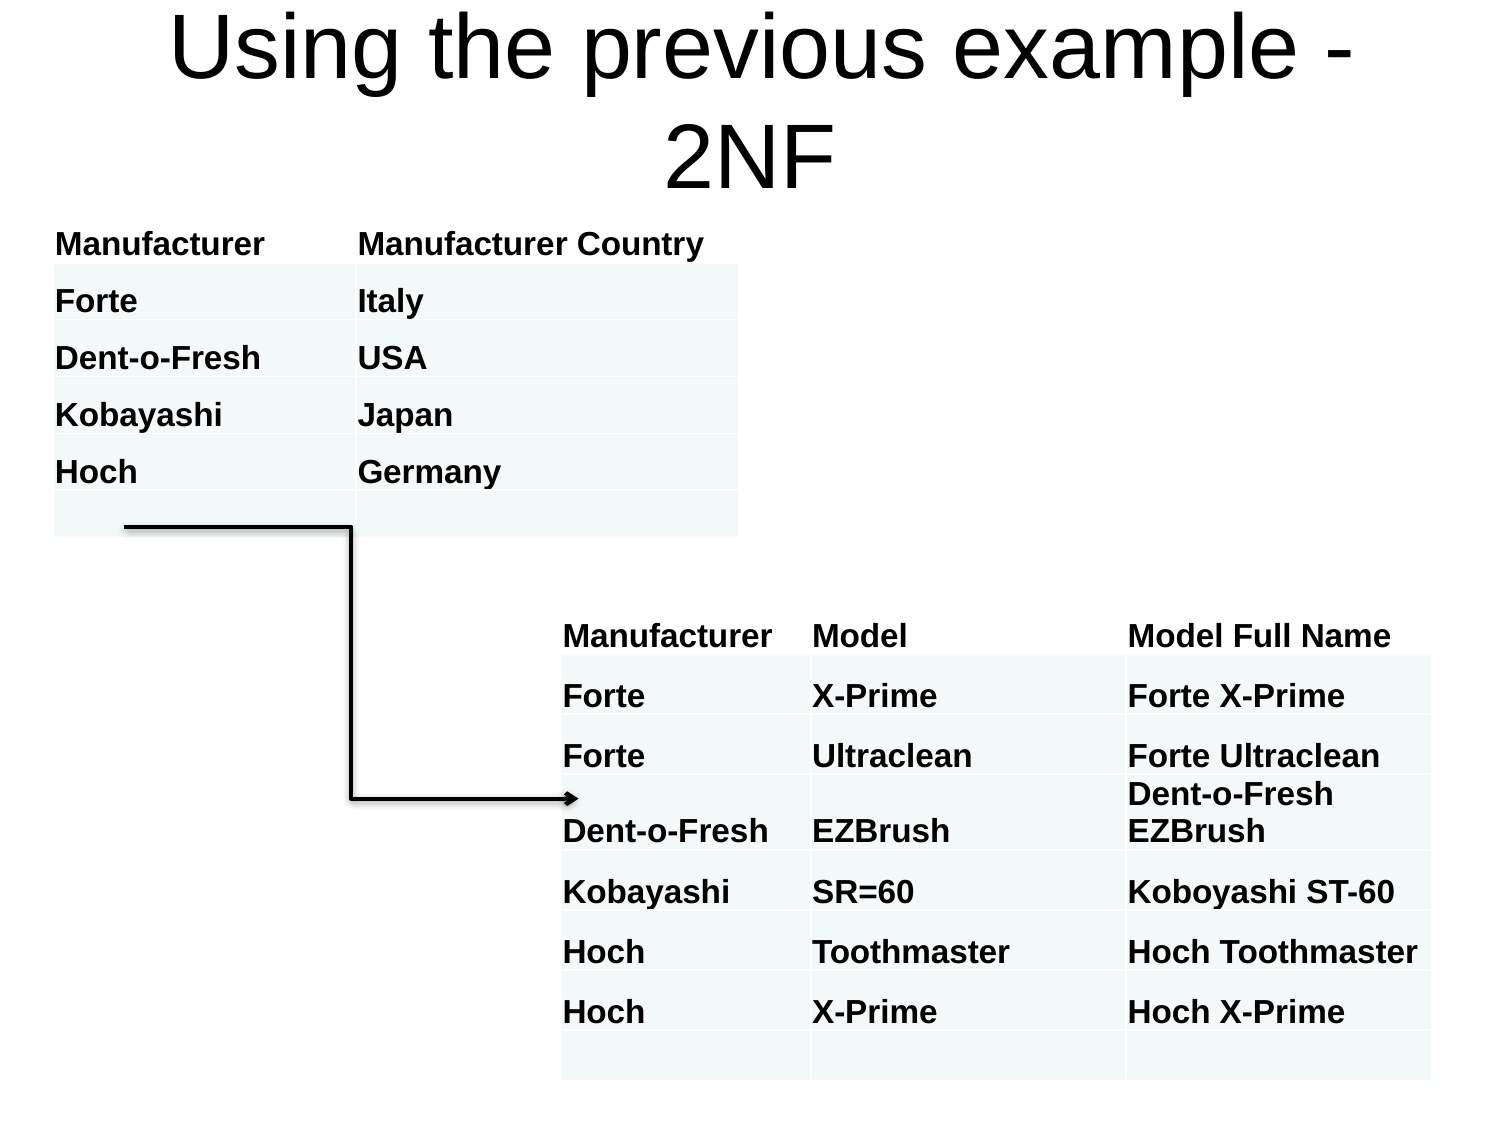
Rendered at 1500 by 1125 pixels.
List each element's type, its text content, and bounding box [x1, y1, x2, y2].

table_cell Kobayashi [562, 851, 810, 909]
table_cell Forte [584, 655, 810, 713]
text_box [123, 526, 579, 799]
table_cell Ultraclean [812, 715, 1125, 773]
table_cell X-Prime [812, 655, 1125, 713]
table_cell [562, 1031, 810, 1080]
table_cell Forte Ultraclean [1127, 715, 1431, 773]
table_cell [812, 1031, 1125, 1080]
table_cell Forte X-Prime [1127, 655, 1431, 713]
table_cell Dent-o-Fresh [562, 775, 810, 849]
table_cell Japan [357, 377, 738, 433]
table_cell X-Prime [812, 971, 1125, 1029]
table_cell Hoch [562, 911, 810, 969]
table_cell [357, 491, 738, 537]
table_cell Dent-o-Fresh EZBrush [1127, 775, 1431, 849]
table_cell SR=60 [812, 851, 1125, 909]
table_cell EZBrush [812, 775, 1125, 849]
table_cell Germany [357, 434, 738, 489]
table_cell Dent-o-Fresh [54, 320, 355, 376]
table_cell [54, 491, 355, 537]
table_cell Italy [357, 264, 738, 319]
title Using the previous example - 2NF [74, 44, 1426, 150]
table_header Manufacturer [584, 611, 810, 653]
table_cell Forte [584, 715, 810, 773]
table_cell USA [357, 320, 738, 376]
table_header Manufacturer [54, 204, 355, 262]
table_cell Hoch [54, 434, 355, 489]
table_header Model Full Name [1127, 611, 1431, 653]
table_cell Koboyashi ST-60 [1127, 851, 1431, 909]
table_cell Kobayashi [54, 377, 355, 433]
table_cell Forte [54, 264, 355, 319]
table_header Model [812, 611, 1125, 653]
table_cell Toothmaster [812, 911, 1125, 969]
table_cell Hoch [562, 971, 810, 1029]
table_cell Hoch X-Prime [1127, 971, 1431, 1029]
table_header Manufacturer Country [357, 204, 738, 262]
table_cell Hoch Toothmaster [1127, 911, 1431, 969]
table_cell [1127, 1031, 1431, 1080]
